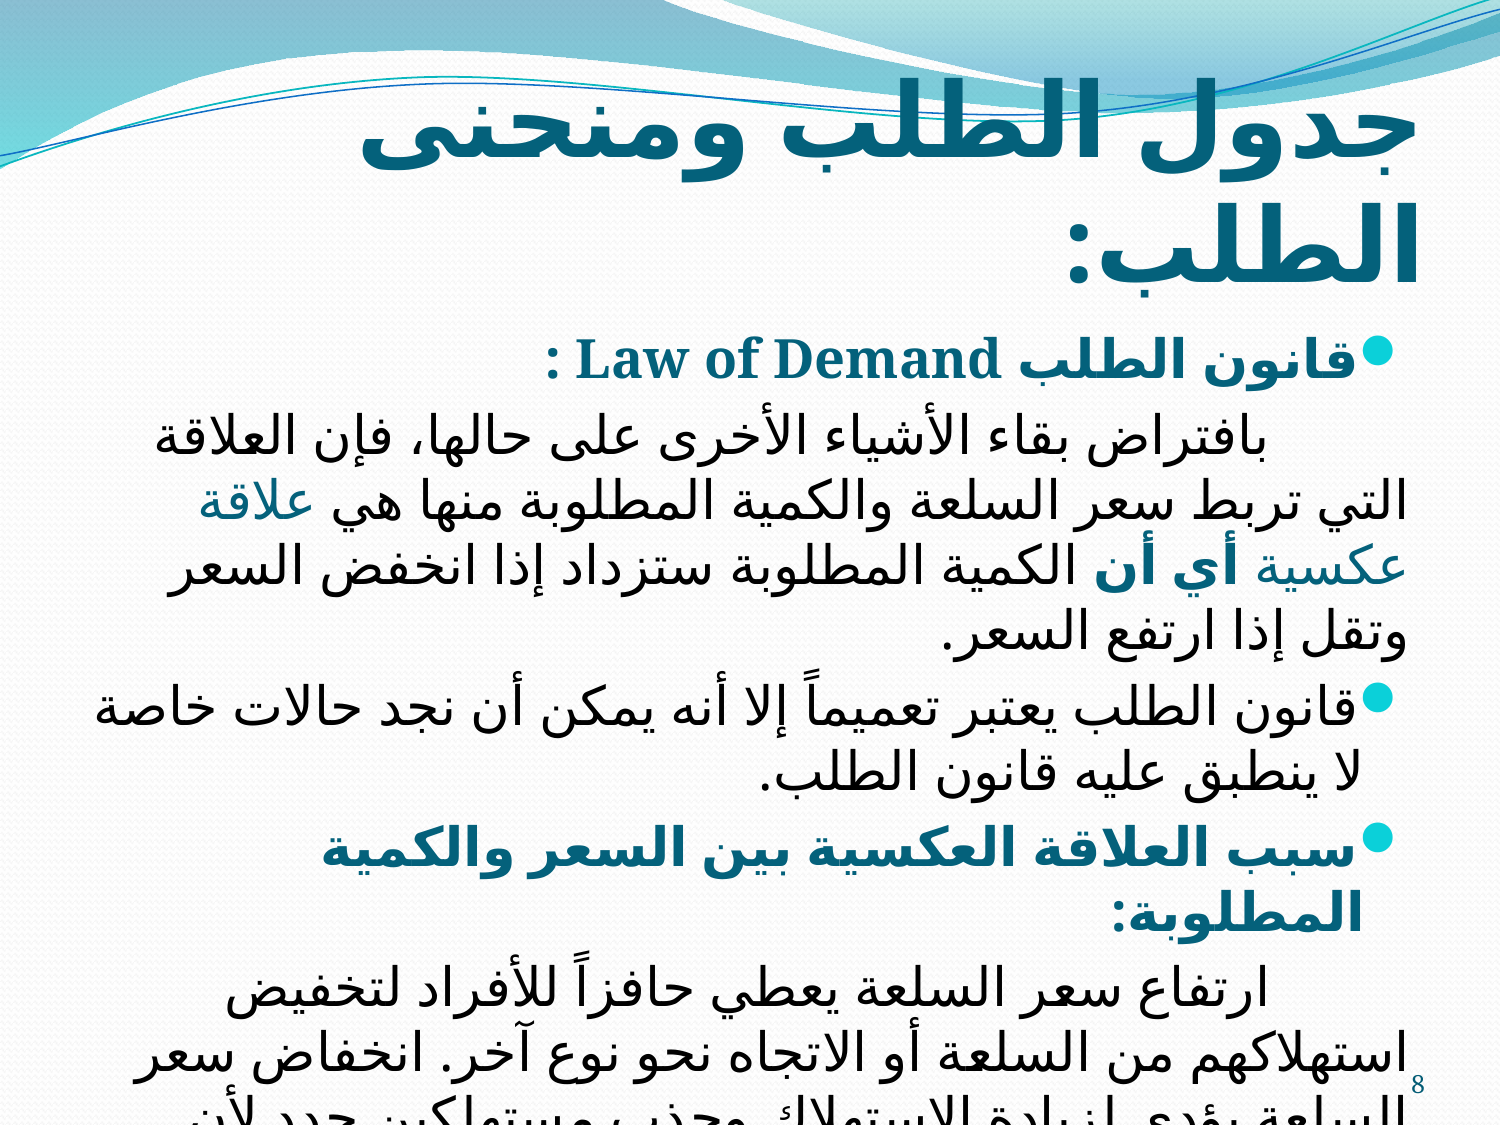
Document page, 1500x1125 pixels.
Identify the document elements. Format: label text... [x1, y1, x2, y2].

list قانون الطلب Law of Demand : بافتراض بقاء الأشياء الأخرى على حالها، فإن العلاقة التي تربط سعر السلعة والكمية المطلوبة منها هي علاقة عكسية أي أن الكمية المطلوبة ستزداد إذا انخفض السعر وتقل إذا ارتفع السعر. قانون الطلب يعتبر تعميماً إلا أنه يمكن أن نجد حالات خاصة لا ينطبق عليه قانون الطلب. سبب العلاقة العكسية بين السعر والكمية المطلوبة: ارتفاع سعر السلعة يعطي حافزاً للأفراد لتخفيض استهلاكهم من السلعة أو الاتجاه نحو نوع آخر. انخفاض سعر السلعة يؤدي لزيادة الاستهلاك وجذب مستهلكين جدد لأن السلعة أصبحت رخيصة بالنسبة لهم. [75, 317, 1425, 1038]
title جدول الطلب ومنحنى الطلب: [75, 115, 1425, 303]
slide_number 8 [1299, 1042, 1425, 1103]
